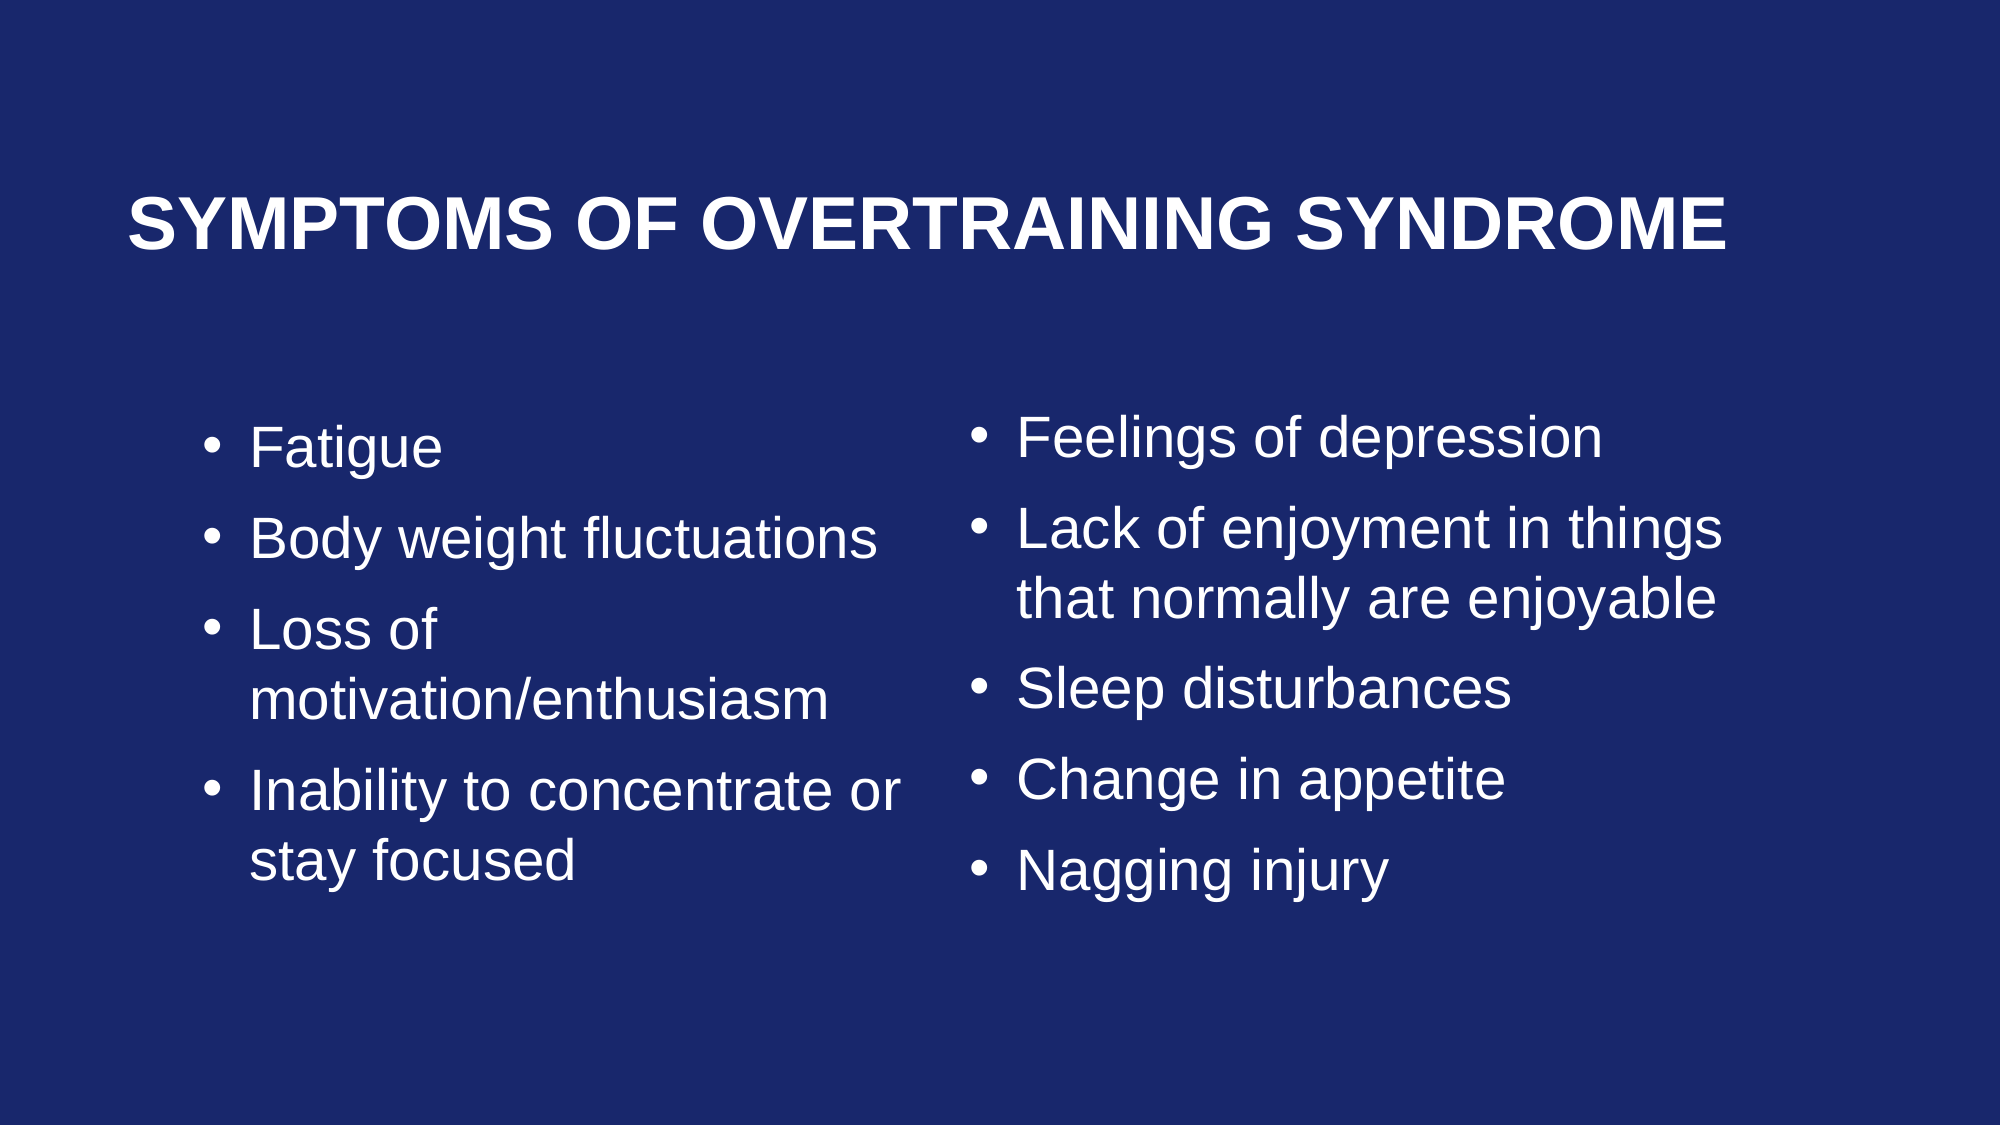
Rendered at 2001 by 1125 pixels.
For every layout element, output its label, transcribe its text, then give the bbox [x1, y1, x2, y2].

list Feelings of depression Lack of enjoyment in things that normally are enjoyable Sleep disturbances Change in appetite Nagging injury [955, 351, 1775, 950]
list Fatigue Body weight fluctuations Loss of motivation/enthusiasm Inability to concentrate or stay focused [112, 351, 932, 950]
title Symptoms of Overtraining Syndrome [112, 99, 1775, 339]
